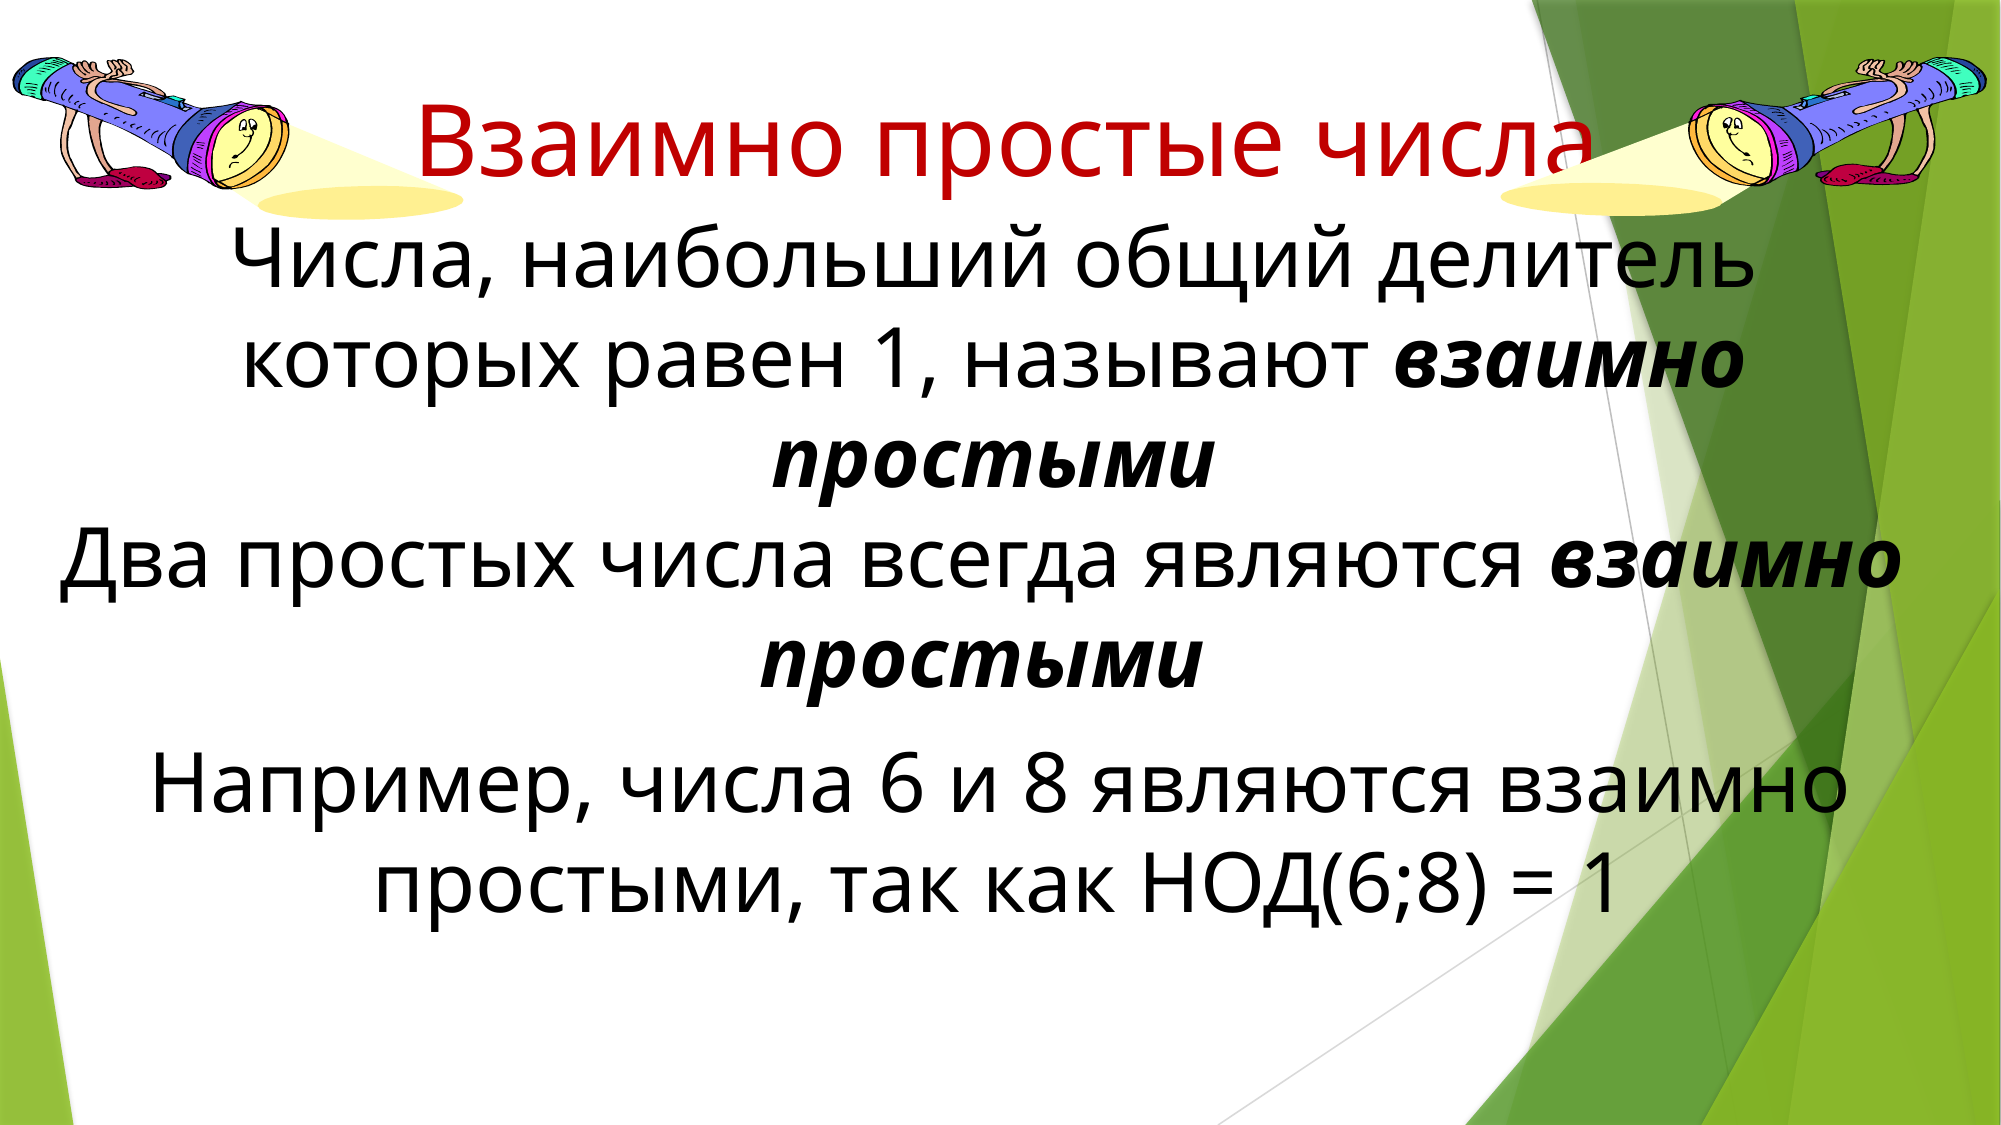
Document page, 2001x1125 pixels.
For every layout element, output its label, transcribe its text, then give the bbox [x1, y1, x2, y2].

text_box Два простых числа всегда являются взаимно простыми [31, 468, 1934, 742]
picture [1499, 52, 1998, 217]
text_box Например, числа 6 и 8 являются взаимно простыми, так как НОД(6;8) = 1 [49, 692, 1951, 966]
text_box Числа, наибольший общий делитель которых равен 1, называют взаимно простыми [55, 217, 1934, 468]
picture [2, 52, 464, 220]
text_box Взаимно простые числа [467, 54, 1497, 217]
